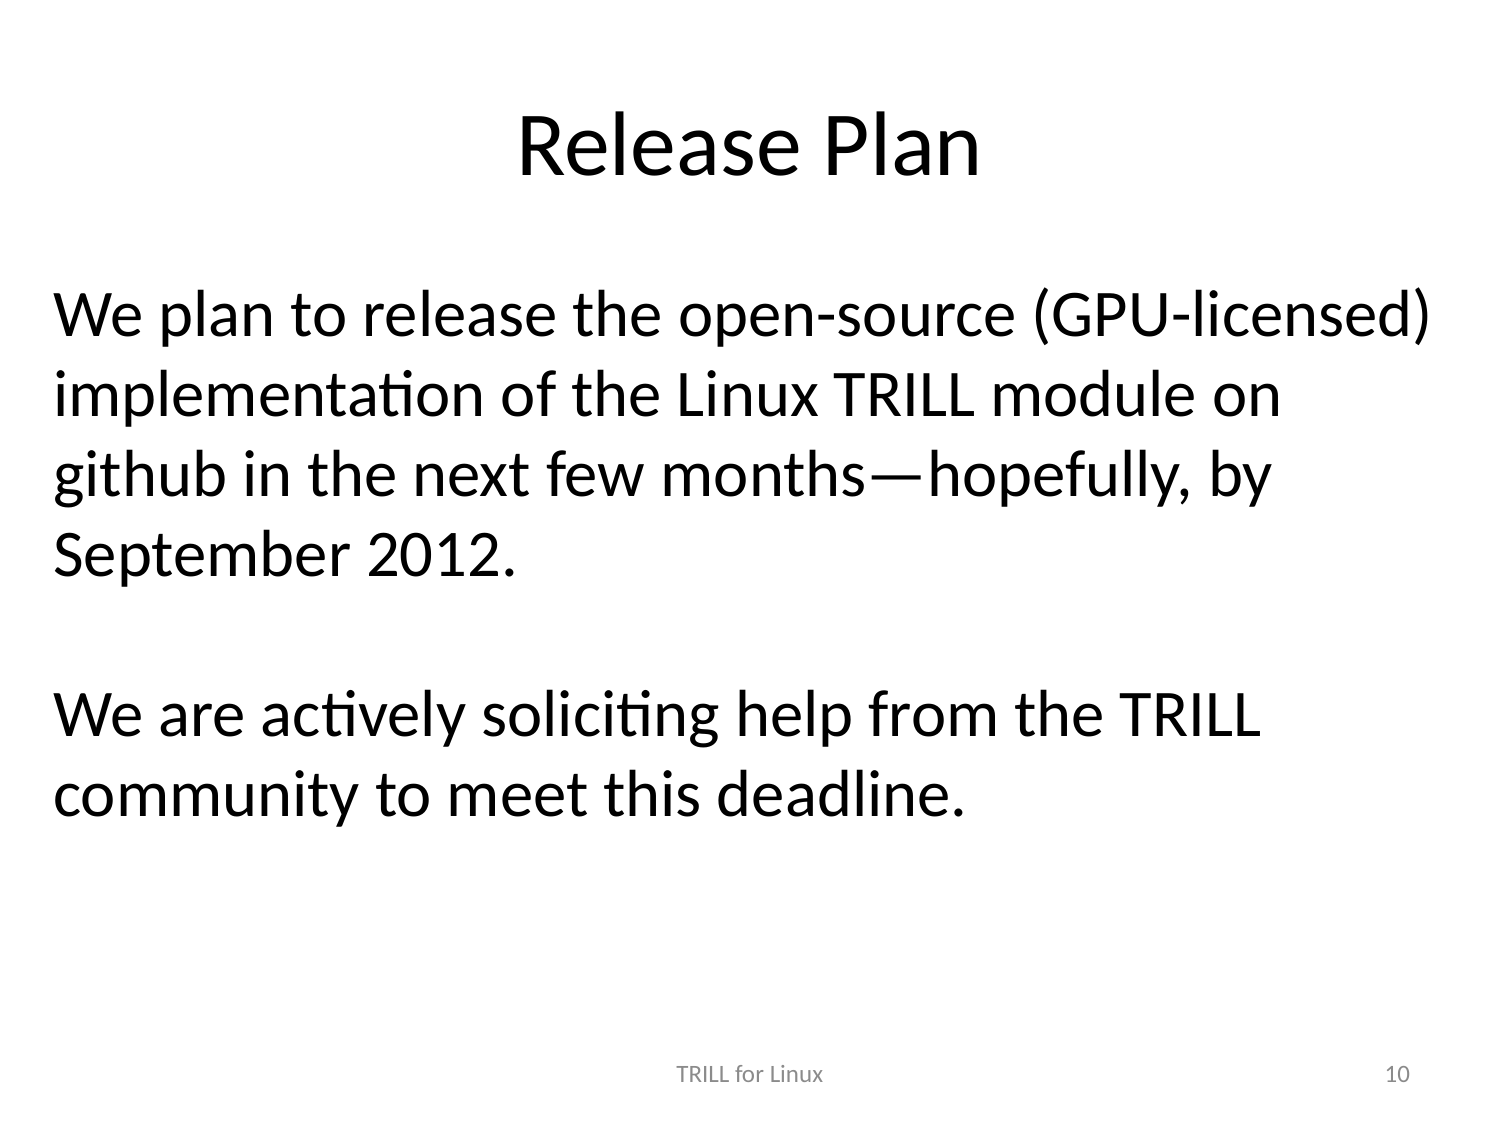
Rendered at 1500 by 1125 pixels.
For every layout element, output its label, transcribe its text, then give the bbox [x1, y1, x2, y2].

text_box We plan to release the open-source (GPU-licensed) implementation of the Linux TRILL module on github in the next few months—hopefully, by September 2012. We are actively soliciting help from the TRILL community to meet this deadline. [38, 262, 1450, 837]
footer TRILL for Linux [512, 1042, 988, 1103]
slide_number 10 [1074, 1042, 1425, 1103]
title Release Plan [75, 45, 1425, 233]
